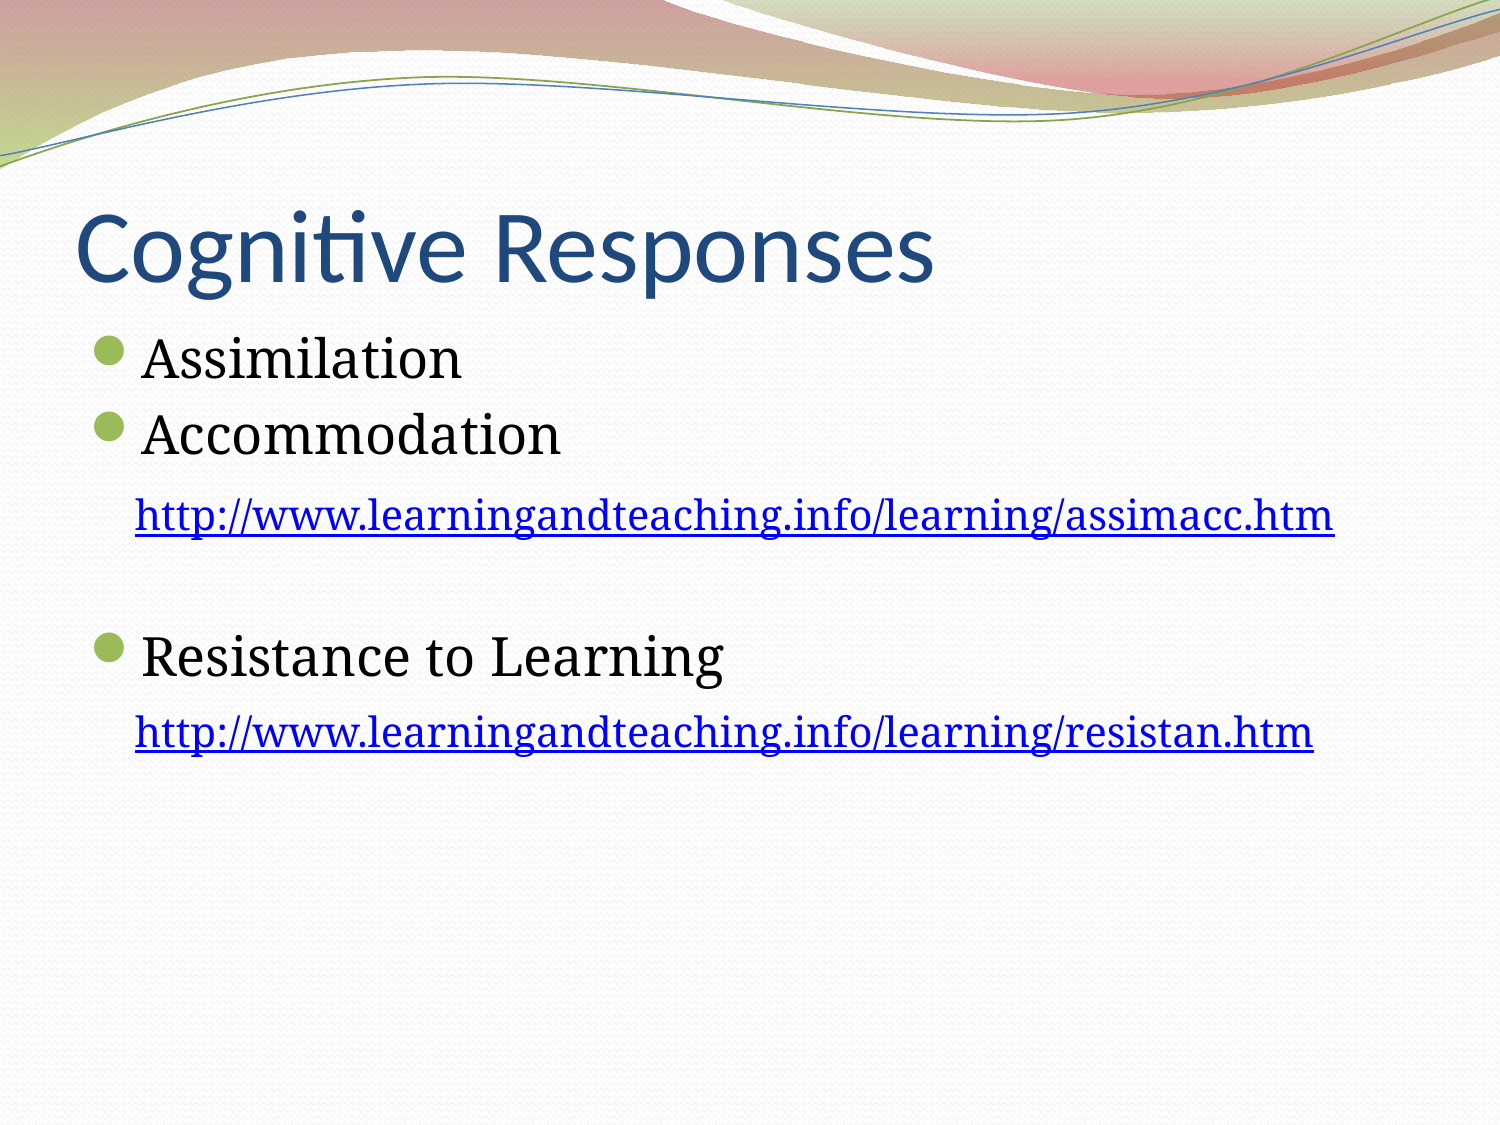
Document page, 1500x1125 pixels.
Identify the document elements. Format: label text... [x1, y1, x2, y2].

list Assimilation Accommodation http://www.learningandteaching.info/learning/assimacc.htm Resistance to Learning http://www.learningandteaching.info/learning/resistan.htm [75, 317, 1425, 1038]
title Cognitive Responses [75, 115, 1425, 303]
